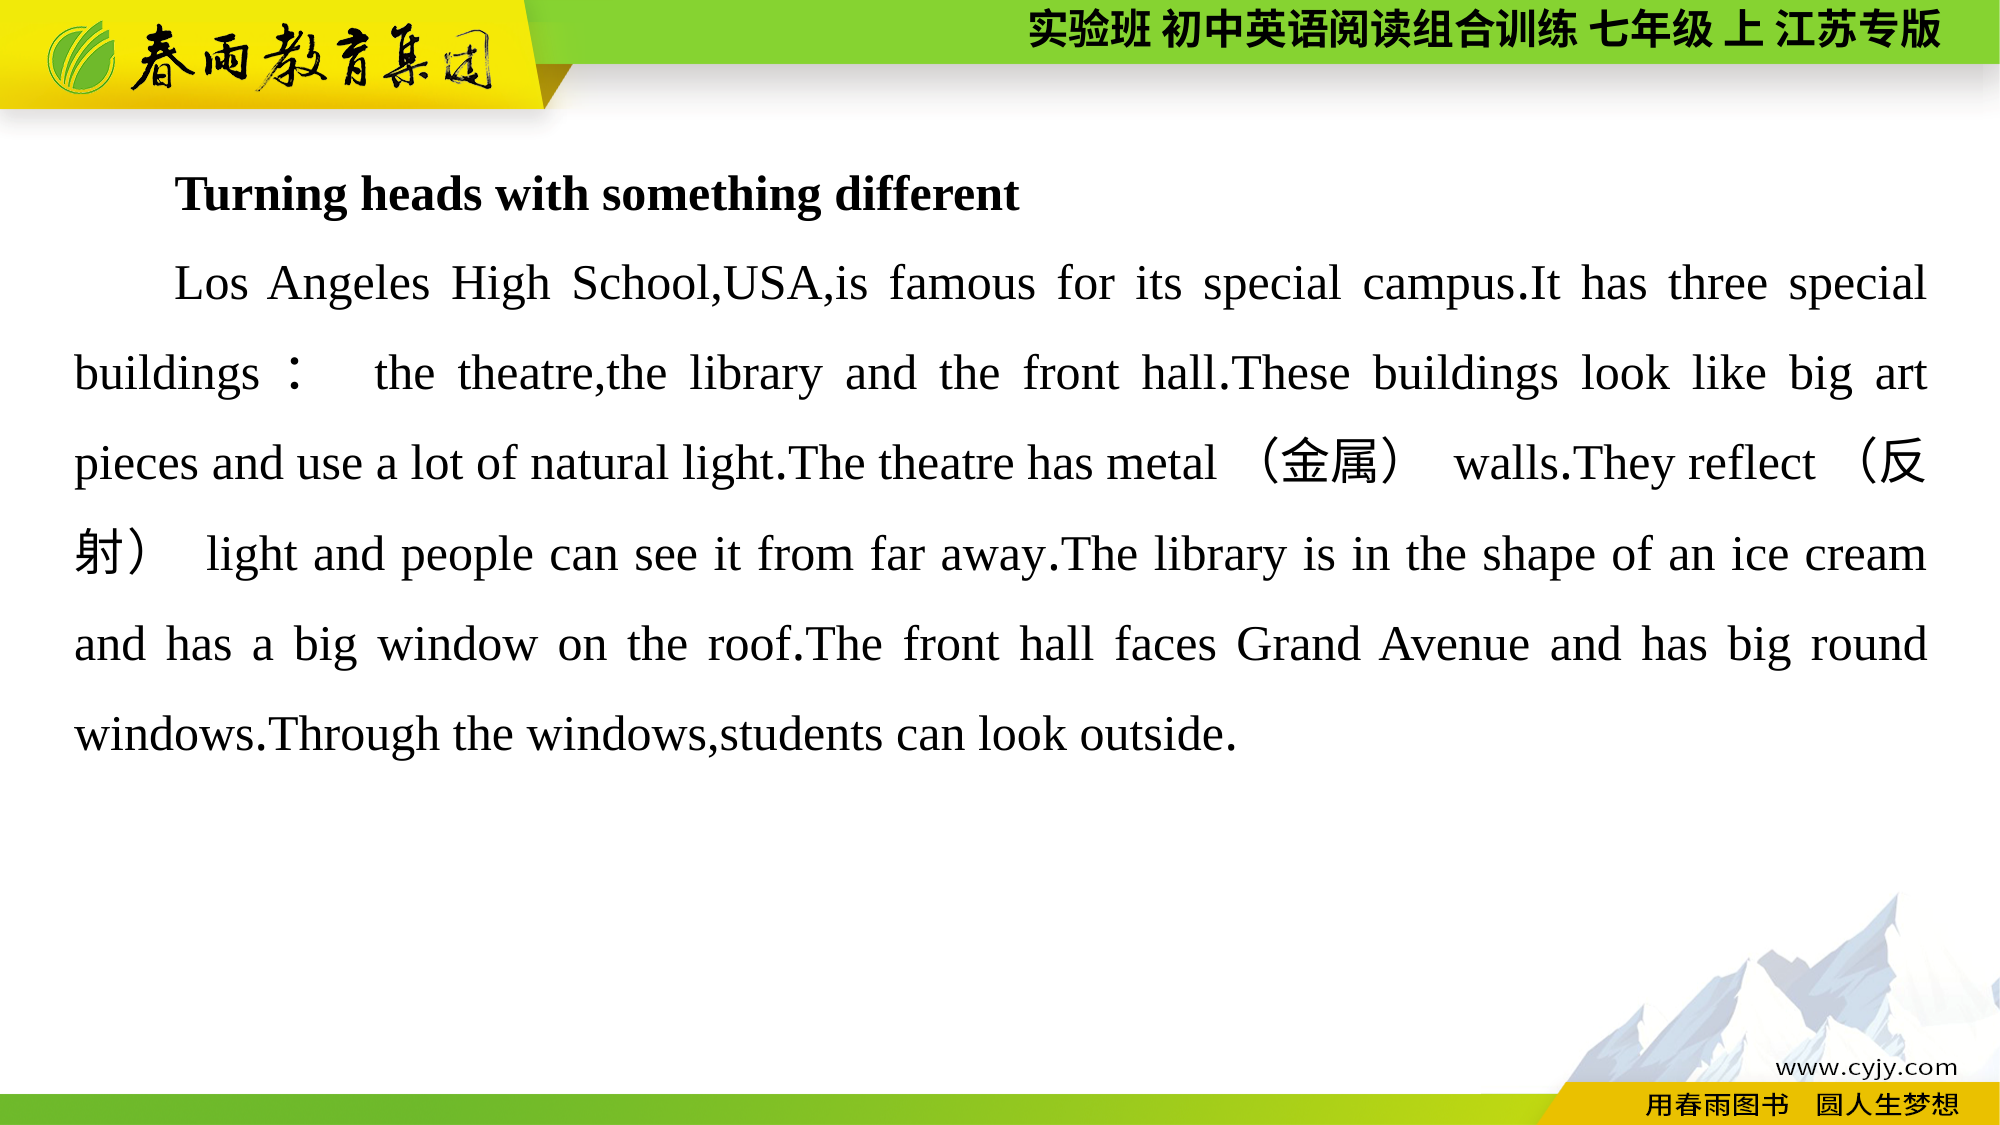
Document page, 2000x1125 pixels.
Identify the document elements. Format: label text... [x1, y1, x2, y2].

picture [0, 0, 2000, 1125]
list Turning heads with something different Los Angeles High School,USA,is famous for its special campus.It has three special buildings： the theatre,the library and the front hall.These buildings look like big art pieces and use a lot of natural light.The theatre has metal（金属） walls.They reflect（反射） light and people can see it from far away.The library is in the shape of an ice cream and has a big window on the roof.The front hall faces Grand Avenue and has big round windows.Through the windows,students can look outside. [59, 122, 1944, 763]
